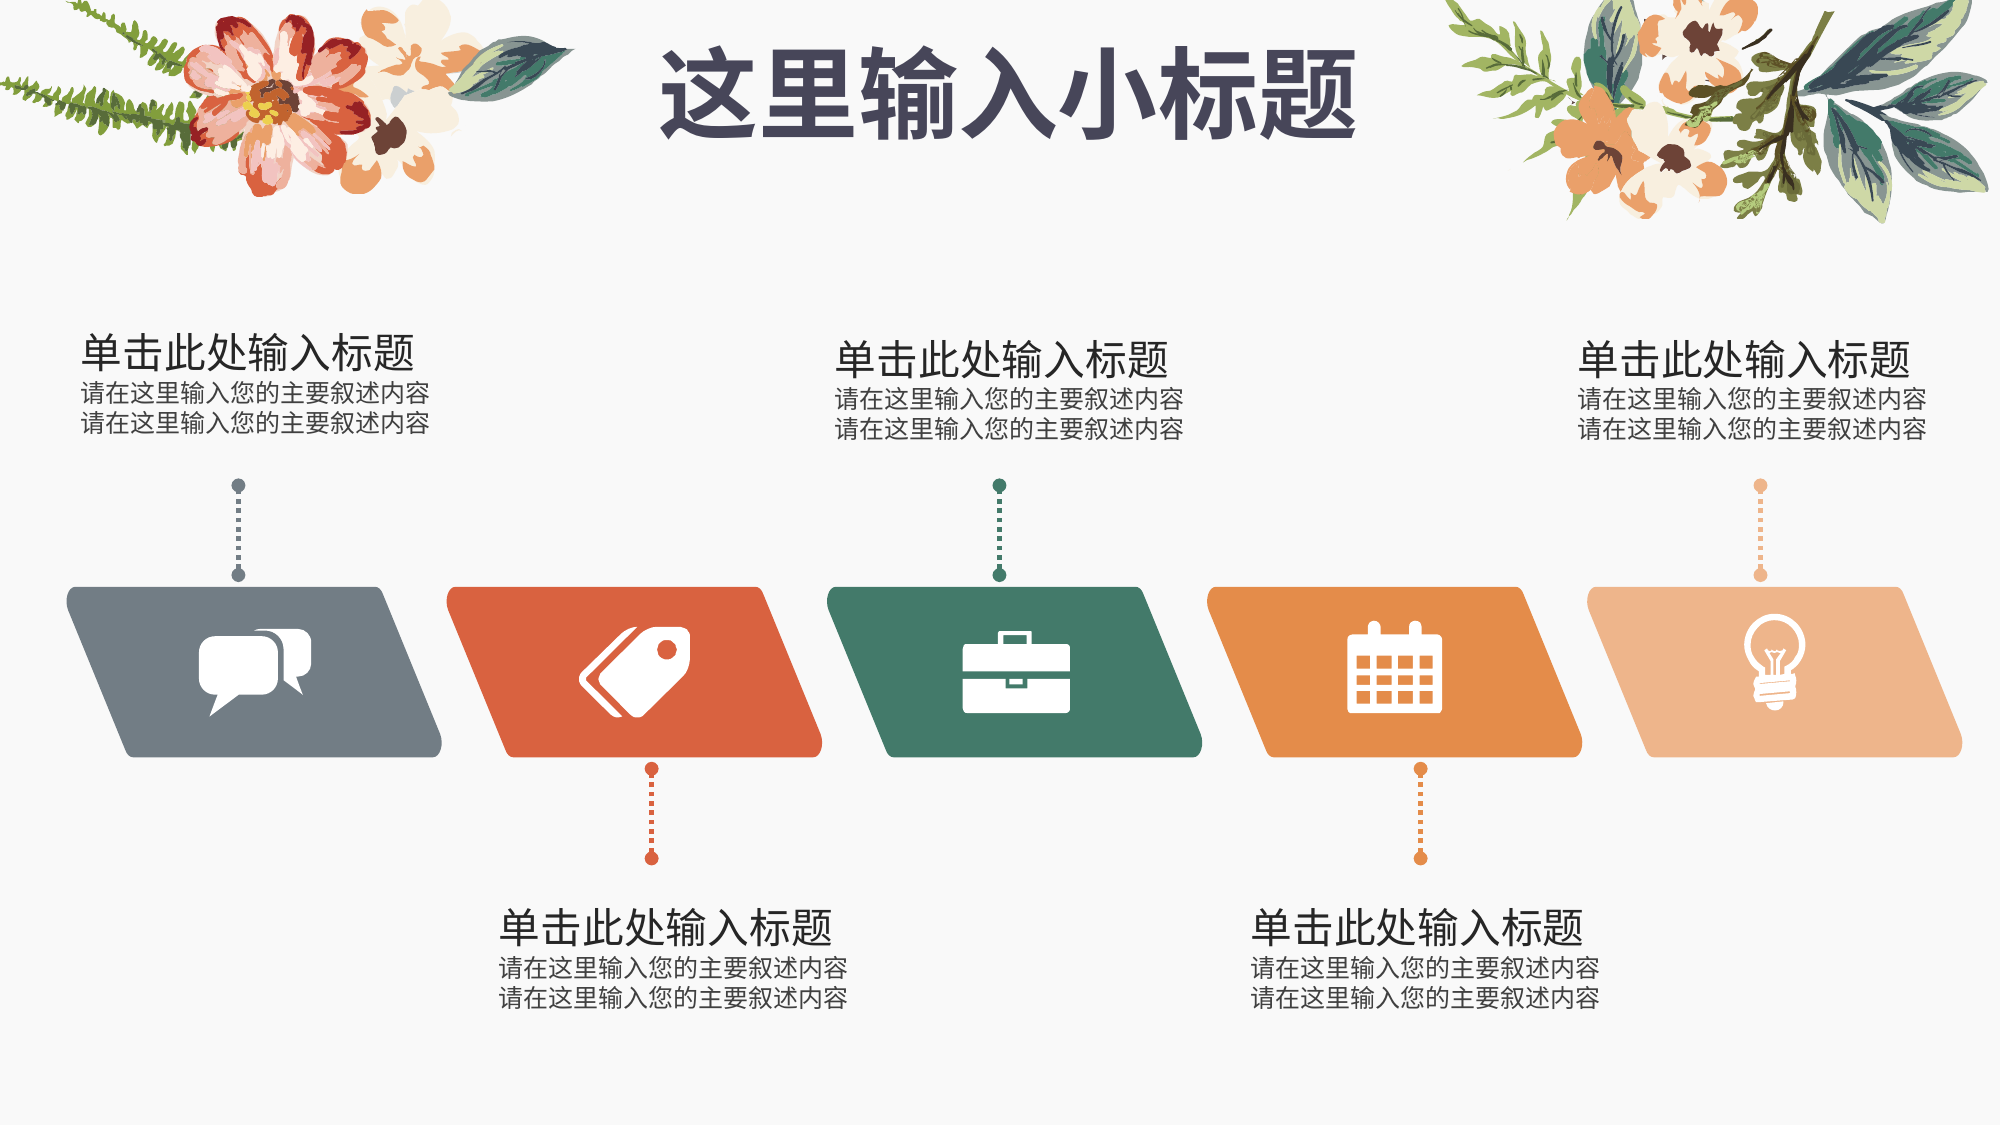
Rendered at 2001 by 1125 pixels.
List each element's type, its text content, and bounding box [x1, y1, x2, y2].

text_box 单击此处输入标题 请在这里输入您的主要叙述内容 请在这里输入您的主要叙述内容 [820, 326, 1200, 532]
picture [1441, 0, 1990, 224]
text_box 单击此处输入标题 请在这里输入您的主要叙述内容 请在这里输入您的主要叙述内容 [483, 894, 864, 1100]
text_box 这里输入小标题 [643, 23, 1374, 159]
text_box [64, 586, 445, 758]
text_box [824, 586, 1204, 758]
text_box 单击此处输入标题 请在这里输入您的主要叙述内容 请在这里输入您的主要叙述内容 [1235, 894, 1616, 1100]
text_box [445, 586, 824, 758]
picture [0, 0, 577, 197]
text_box 单击此处输入标题 请在这里输入您的主要叙述内容 请在这里输入您的主要叙述内容 [1562, 326, 1943, 532]
text_box 单击此处输入标题 请在这里输入您的主要叙述内容 请在这里输入您的主要叙述内容 [66, 319, 446, 525]
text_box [1204, 586, 1584, 758]
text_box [1584, 586, 1965, 758]
